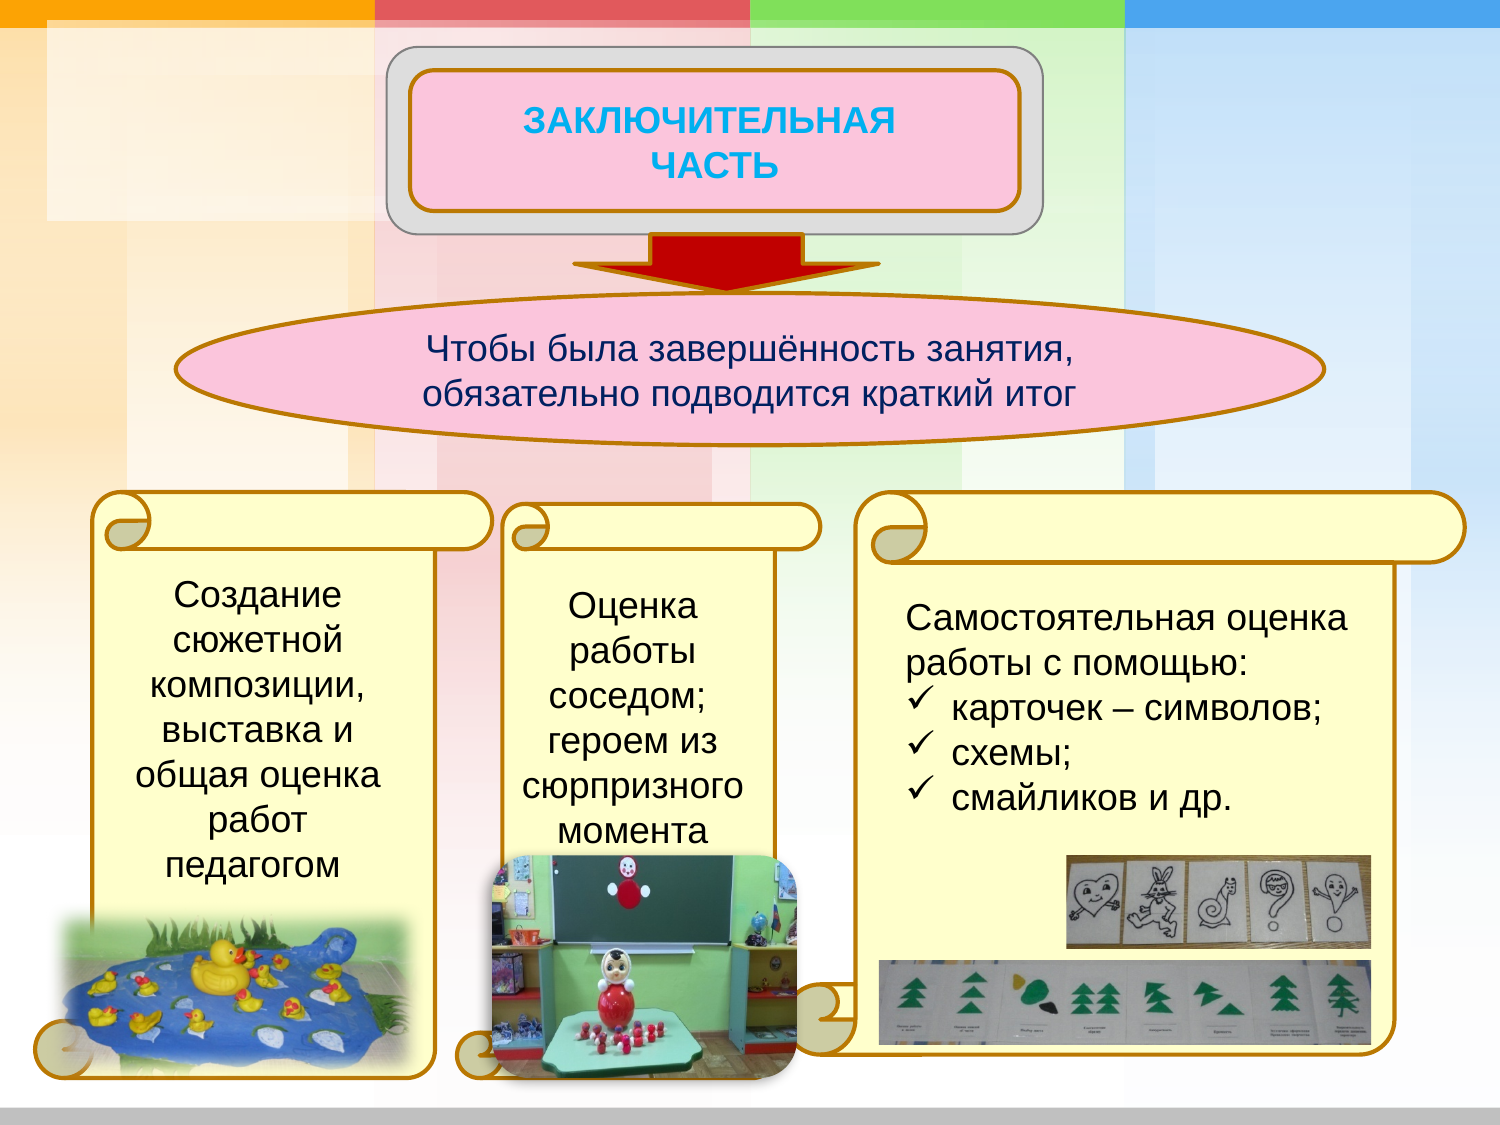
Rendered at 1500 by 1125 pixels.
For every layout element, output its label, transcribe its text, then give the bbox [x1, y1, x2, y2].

text_box Самостоятельная оценка работы с помощью: карточек – символов; схемы; смайликов и др. [890, 585, 1371, 826]
picture [46, 902, 425, 1082]
text_box [802, 490, 1467, 1057]
picture [878, 960, 1372, 1045]
text_box Чтобы была завершённость занятия, обязательно подводится краткий итог [173, 290, 1327, 448]
text_box [454, 1030, 487, 1081]
text_box Создание сюжетной композиции, выставка и общая оценка работ педагогом [105, 562, 411, 893]
picture [1066, 855, 1372, 949]
text_box [572, 232, 881, 291]
text_box [500, 501, 823, 852]
picture [491, 855, 798, 1079]
text_box [32, 1028, 41, 1071]
text_box [386, 46, 1043, 235]
text_box ЗАКЛЮЧИТЕЛЬНАЯ ЧАСТЬ [407, 68, 1022, 214]
text_box [90, 489, 495, 1071]
text_box Оценка работы соседом; героем из сюрпризного момента [503, 574, 762, 852]
